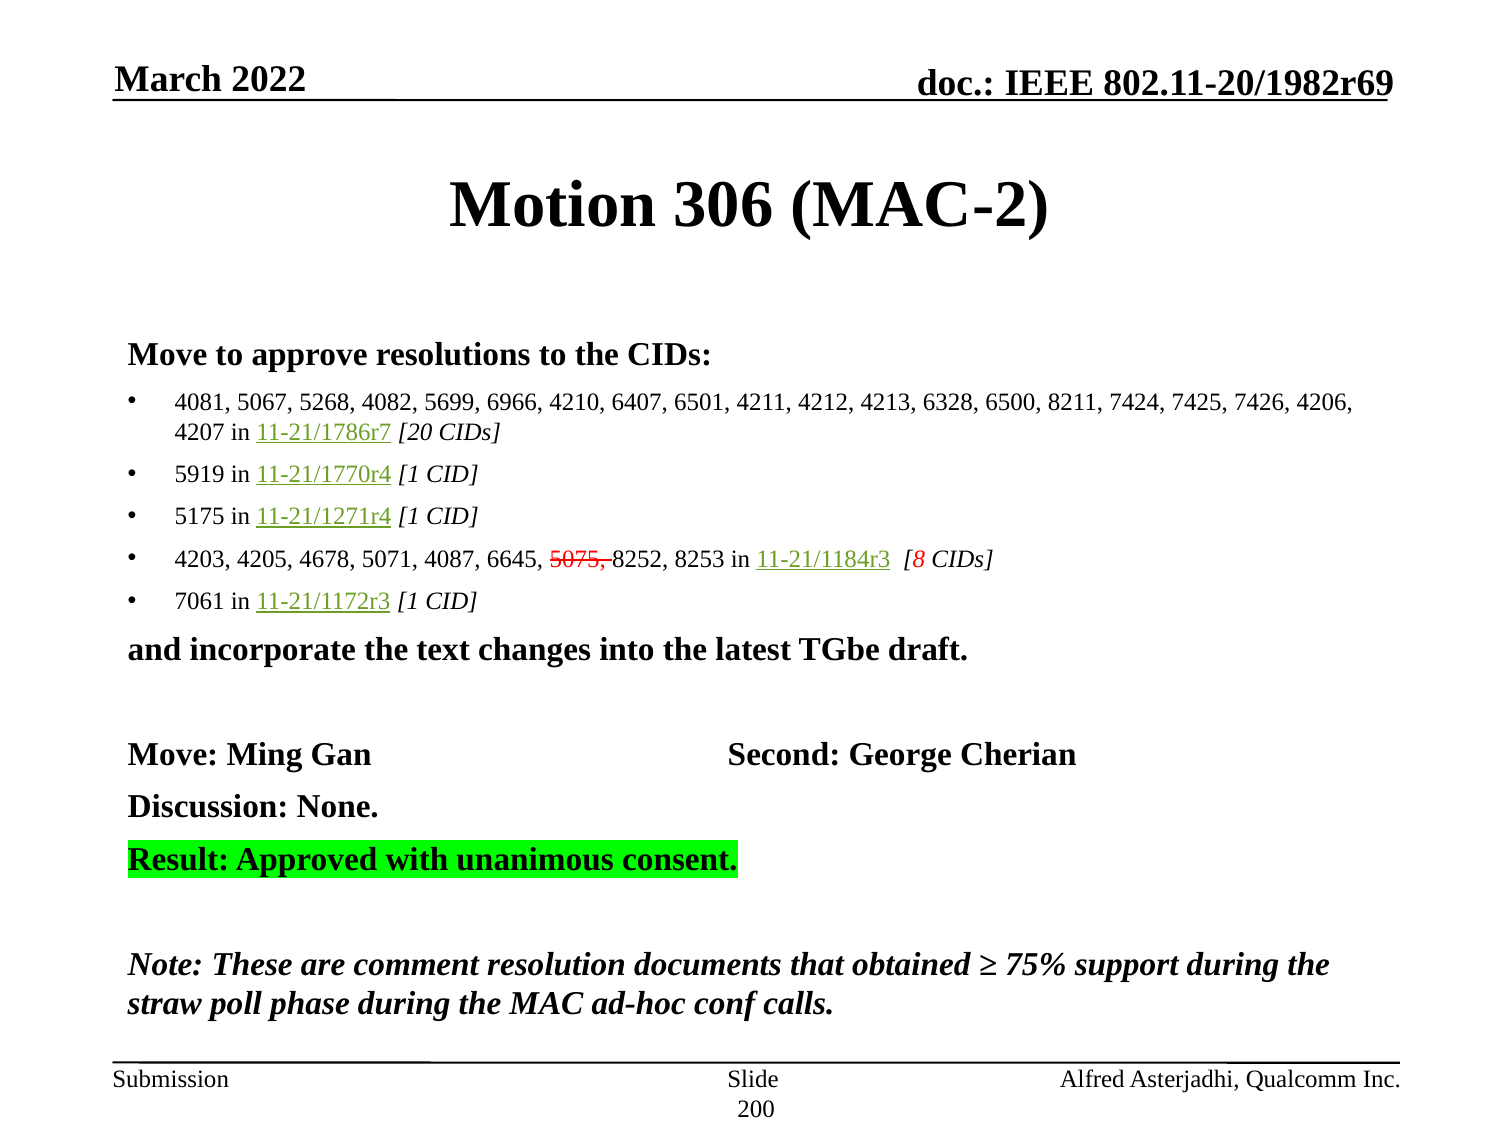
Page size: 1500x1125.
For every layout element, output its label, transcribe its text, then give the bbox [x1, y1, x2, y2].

slide_number Slide 200 [712, 1061, 800, 1123]
list Move to approve resolutions to the CIDs: 4081, 5067, 5268, 4082, 5699, 6966, 4210, 6407, 6501, 4211, 4212, 4213, 6328, 6500, 8211, 7424, 7425, 7426, 4206, 4207 in 11-21/1786r7 [20 CIDs] 5919 in 11-21/1770r4 [1 CID] 5175 in 11-21/1271r4 [1 CID] 4203, 4205, 4678, 5071, 4087, 6645, 5075, 8252, 8253 in 11-21/1184r3 [8 CIDs] 7061 in 11-21/1172r3 [1 CID] and incorporate the text changes into the latest TGbe draft. Move: Ming Gan Second: George Cherian Discussion: None. Result: Approved with unanimous consent. Note: These are comment resolution documents that obtained ≥ 75% support during the straw poll phase during the MAC ad-hoc conf calls. [112, 324, 1388, 1063]
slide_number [114, 54, 423, 100]
title Motion 306 (MAC-2) [112, 112, 1388, 288]
footer Alfred Asterjadhi, Qualcomm Inc. [878, 1061, 1402, 1093]
